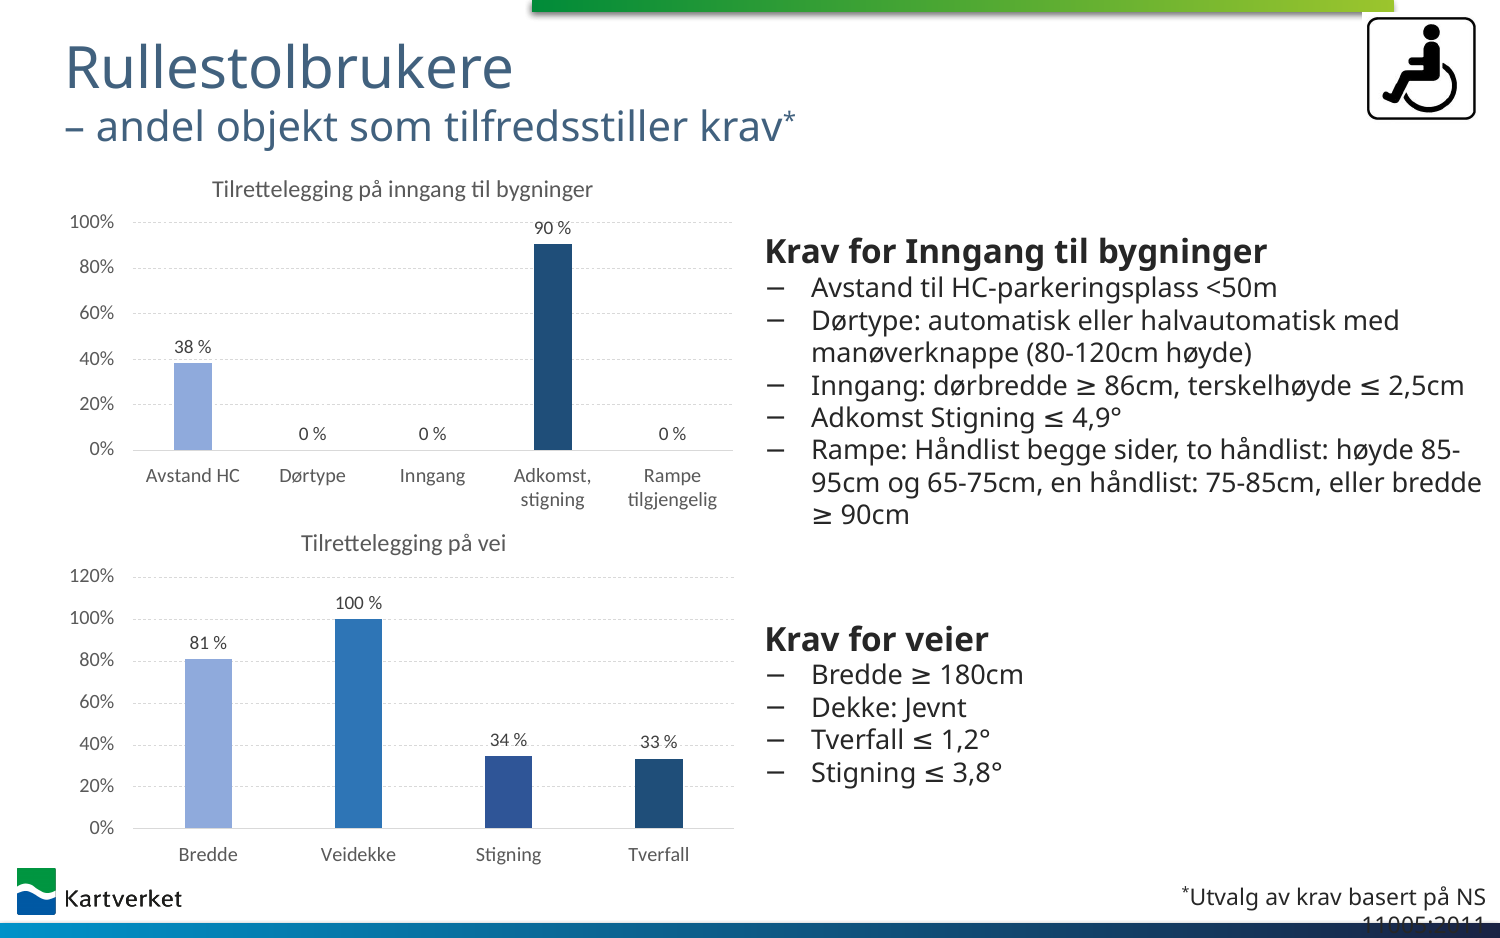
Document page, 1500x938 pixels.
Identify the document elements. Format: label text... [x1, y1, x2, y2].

text_box Krav for veier Bredde ≥ 180cm Dekke: Jevnt Tverfall ≤ 1,2° Stigning ≤ 3,8° [749, 610, 1500, 795]
picture [62, 520, 746, 874]
text_box Krav for Inngang til bygninger Avstand til HC-parkeringsplass <50m Dørtype: automatisk eller halvautomatisk med manøverknappe (80-120cm høyde) Inngang: dørbredde ≥ 86cm, terskelhøyde ≤ 2,5cm Adkomst Stigning ≤ 4,9° Rampe: Håndlist begge sider, to håndlist: høyde 85-95cm og 65-75cm, en håndlist: 75-85cm, eller bredde ≥ 90cm [749, 223, 1500, 538]
picture [1362, 12, 1481, 126]
text_box *Utvalg av krav basert på NS 11005:2011 [1068, 873, 1500, 938]
picture [62, 166, 744, 519]
text_box Rullestolbrukere – andel objekt som tilfredsstiller krav* [49, 25, 1431, 158]
